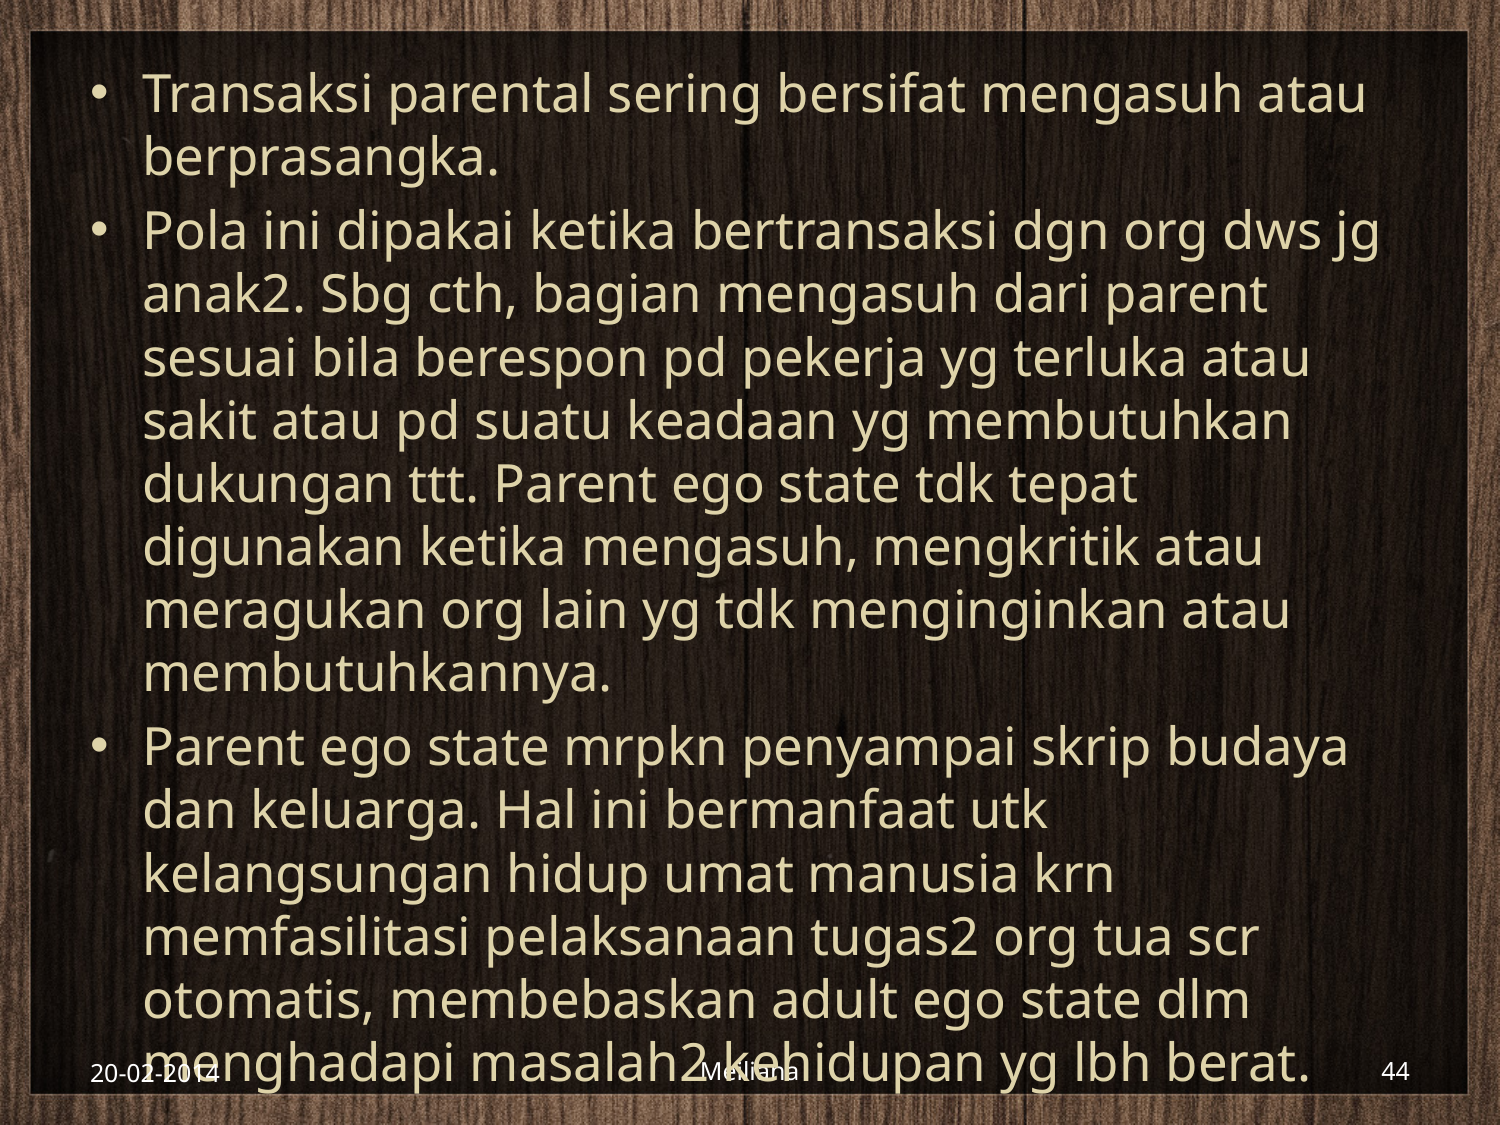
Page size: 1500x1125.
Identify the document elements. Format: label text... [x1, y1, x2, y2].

slide_number 44 [1074, 1042, 1425, 1103]
list Transaksi parental sering bersifat mengasuh atau berprasangka. Pola ini dipakai ketika bertransaksi dgn org dws jg anak2. Sbg cth, bagian mengasuh dari parent sesuai bila berespon pd pekerja yg terluka atau sakit atau pd suatu keadaan yg membutuhkan dukungan ttt. Parent ego state tdk tepat digunakan ketika mengasuh, mengkritik atau meragukan org lain yg tdk menginginkan atau membutuhkannya. Parent ego state mrpkn penyampai skrip budaya dan keluarga. Hal ini bermanfaat utk kelangsungan hidup umat manusia krn memfasilitasi pelaksanaan tugas2 org tua scr otomatis, membebaskan adult ego state dlm menghadapi masalah2 kehidupan yg lbh berat. [75, 52, 1425, 1103]
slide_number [75, 1042, 425, 1103]
picture [0, 0, 1500, 1125]
footer Meiliana [512, 1042, 988, 1103]
